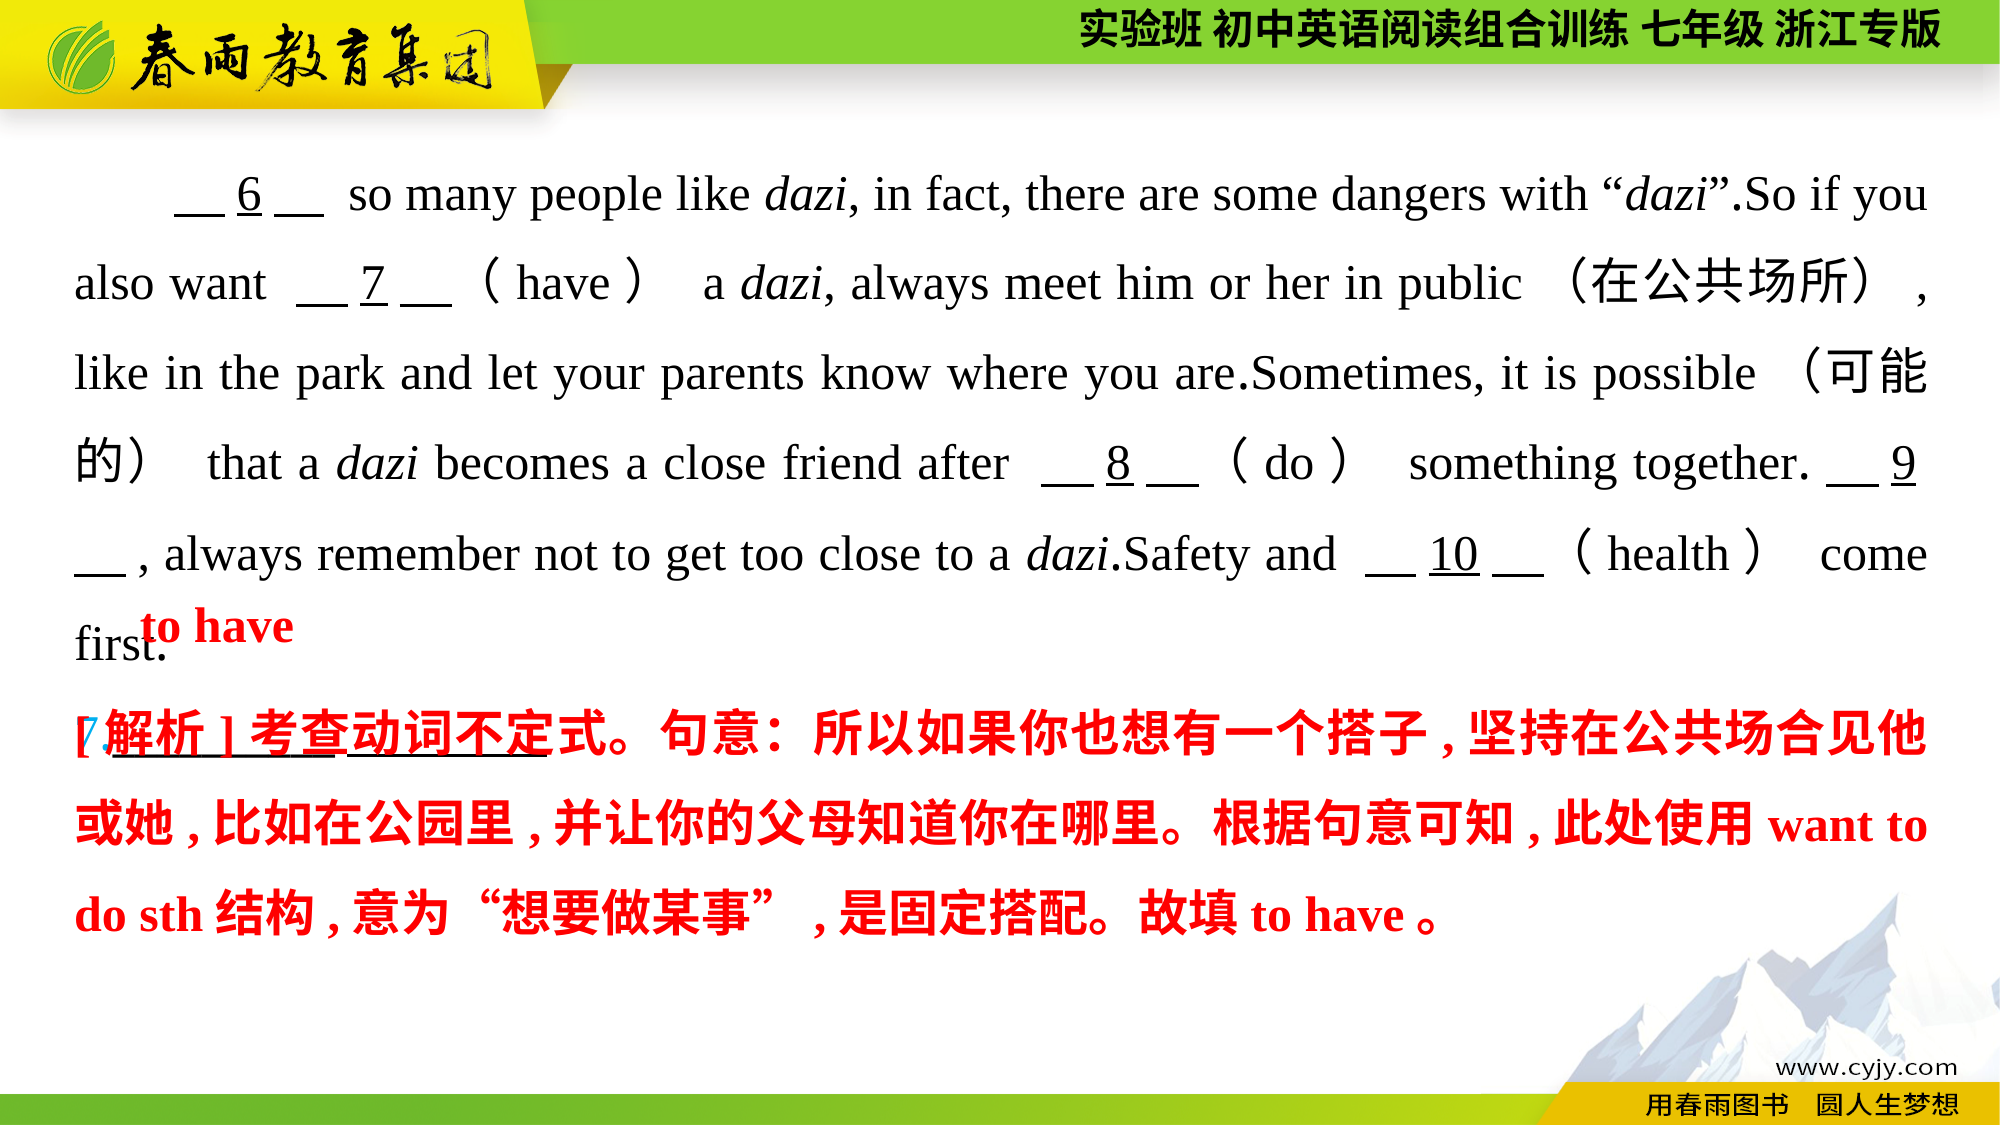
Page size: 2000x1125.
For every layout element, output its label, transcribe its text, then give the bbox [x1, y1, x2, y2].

text_box to have [125, 584, 310, 660]
text_box [解析]考查动词不定式。句意：所以如果你也想有一个搭子,坚持在公共场合见他或她,比如在公园里,并让你的父母知道你在哪里。根据句意可知,此处使用want to do sth结构,意为“想要做某事”,是固定搭配。故填to have。 [59, 664, 1944, 950]
picture [0, 0, 2000, 1125]
list 6 so many people like dazi, in fact, there are some dangers with “dazi”.So if you also want 7 （have） a dazi, always meet him or her in public（在公共场所）, like in the park and let your parents know where you are.Sometimes, it is possible（可能的） that a dazi becomes a close friend after 8 （do） something together. 9 , always remember not to get too close to a dazi.Safety and 10 （health） come first. 7.__________ [59, 122, 1944, 664]
